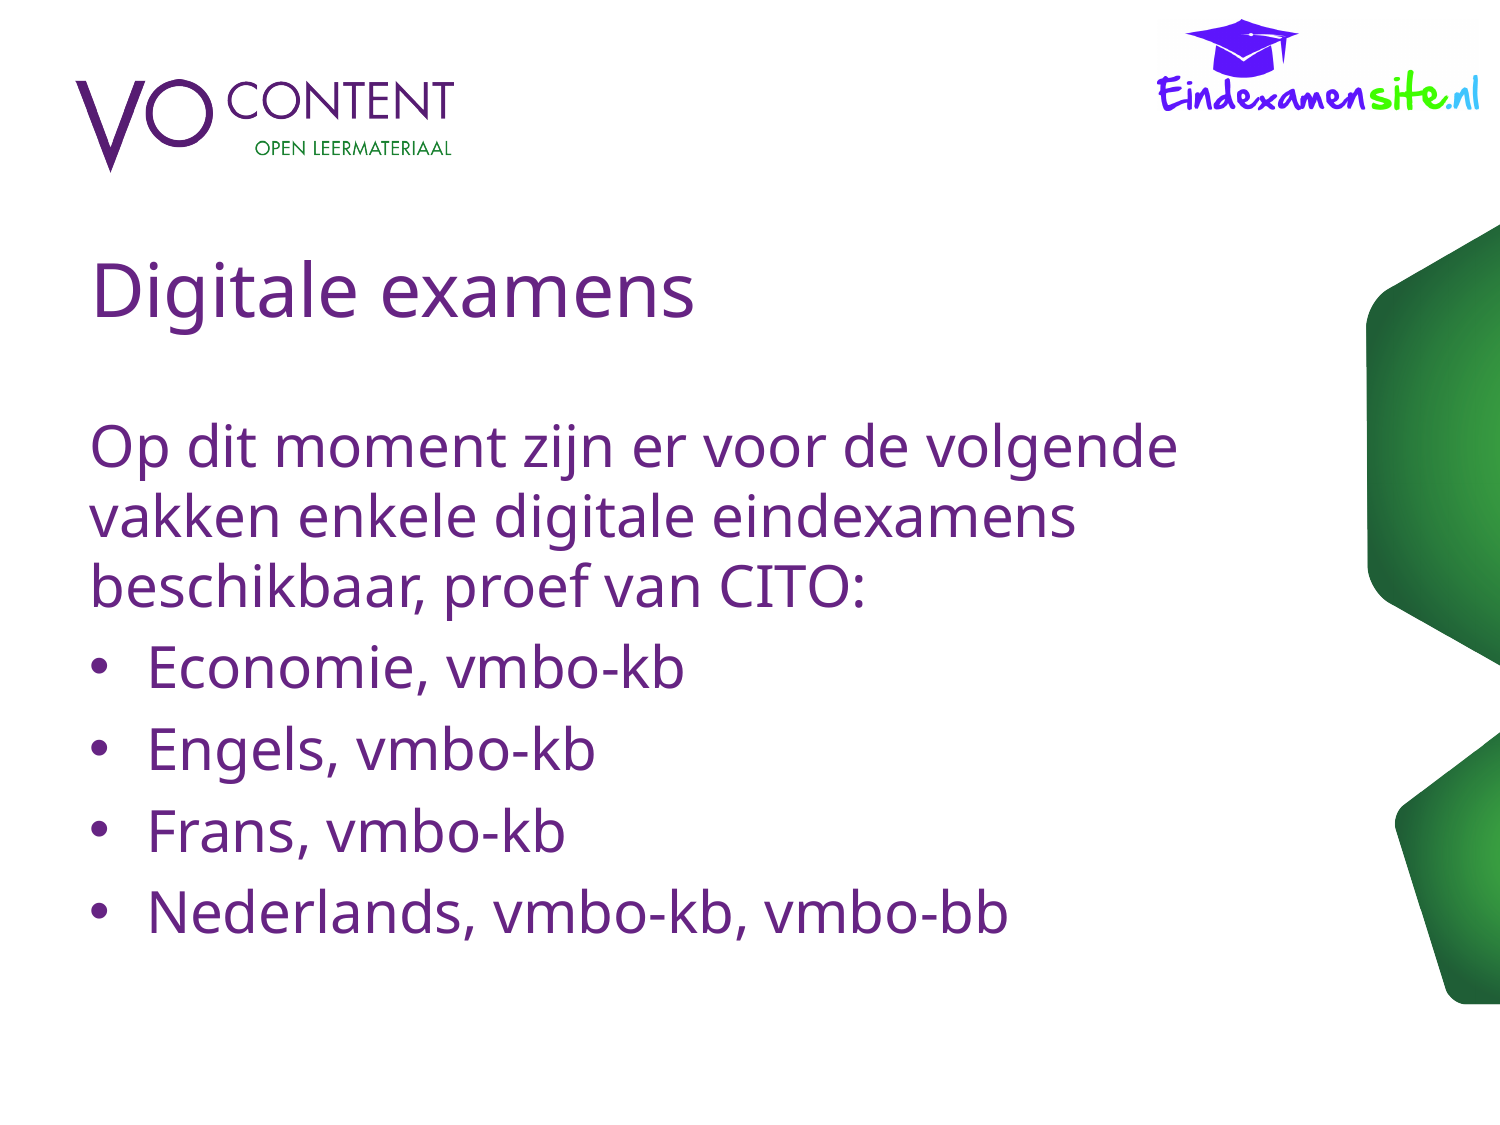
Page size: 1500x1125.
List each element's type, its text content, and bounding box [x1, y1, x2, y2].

list Op dit moment zijn er voor de volgende vakken enkele digitale eindexamens beschikbaar, proef van CITO: Economie, vmbo-kb Engels, vmbo-kb Frans, vmbo-kb Nederlands, vmbo-kb, vmbo-bb [75, 401, 1386, 905]
picture [75, 79, 454, 173]
picture [1157, 19, 1480, 111]
title Digitale examens [75, 177, 1319, 399]
picture [1366, 222, 1500, 1005]
